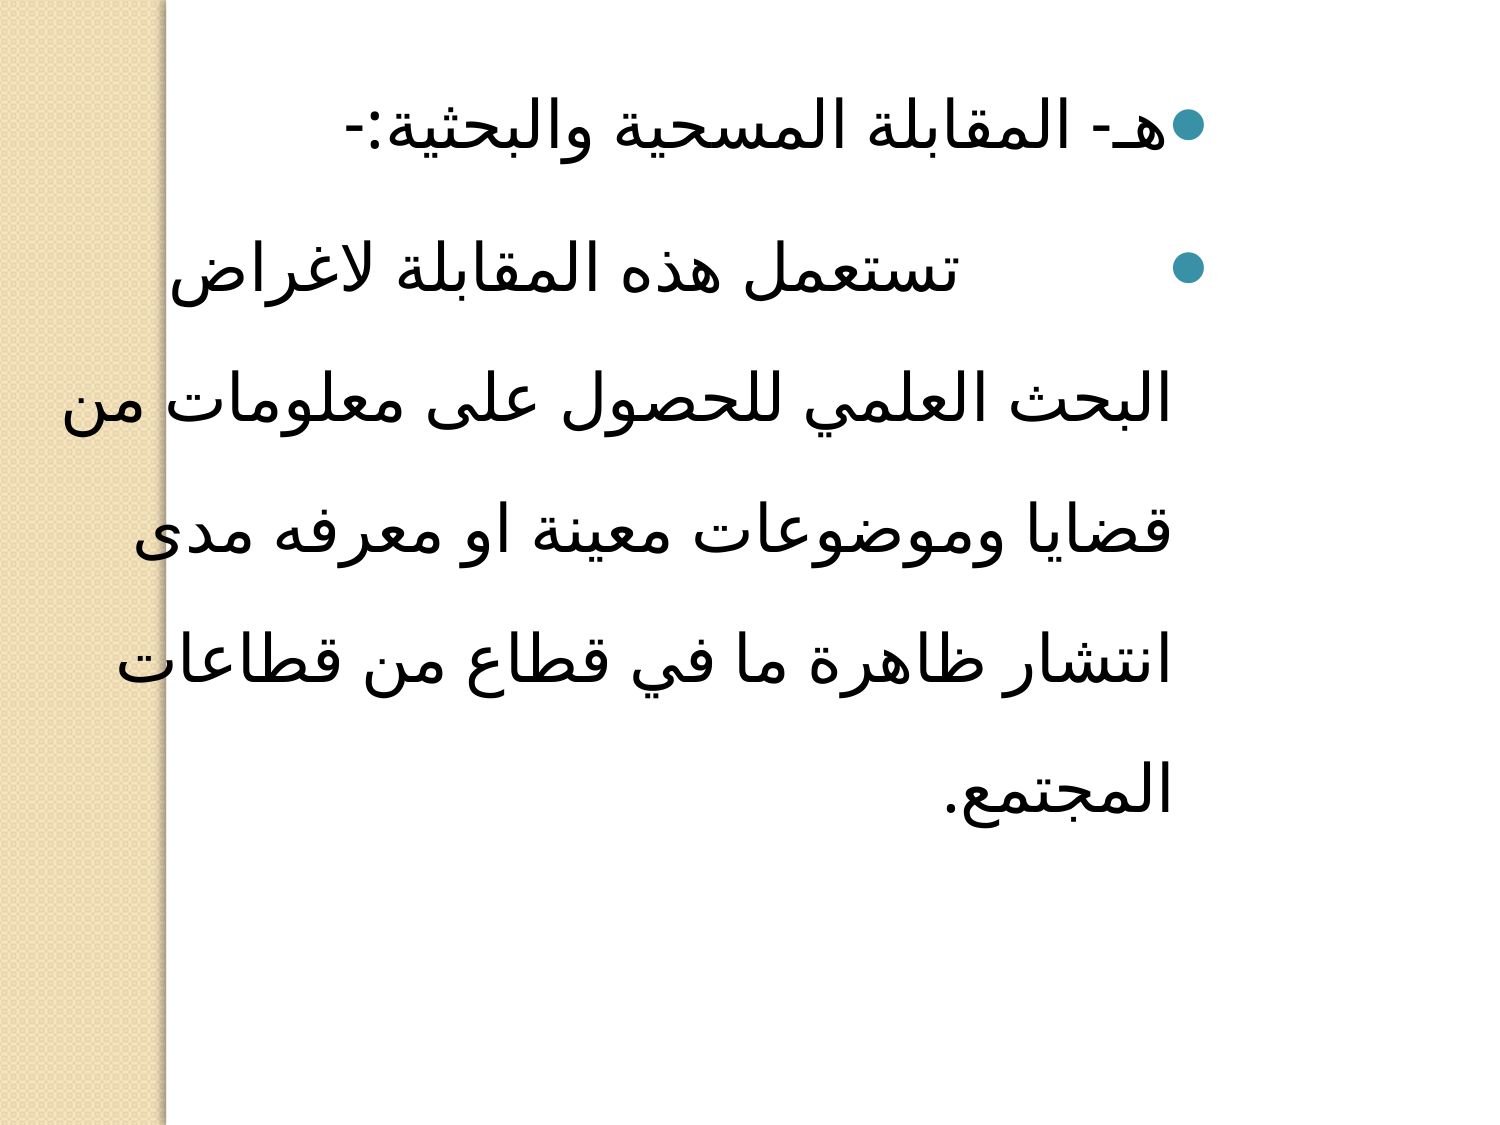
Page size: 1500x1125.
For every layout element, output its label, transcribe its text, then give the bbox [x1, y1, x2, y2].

list هـ- المقابلة المسحية والبحثية:- تستعمل هذه المقابلة لاغراض البحث العلمي للحصول على معلومات من قضايا وموضوعات معينة او معرفه مدى انتشار ظاهرة ما في قطاع من قطاعات المجتمع. [0, 37, 1250, 1005]
